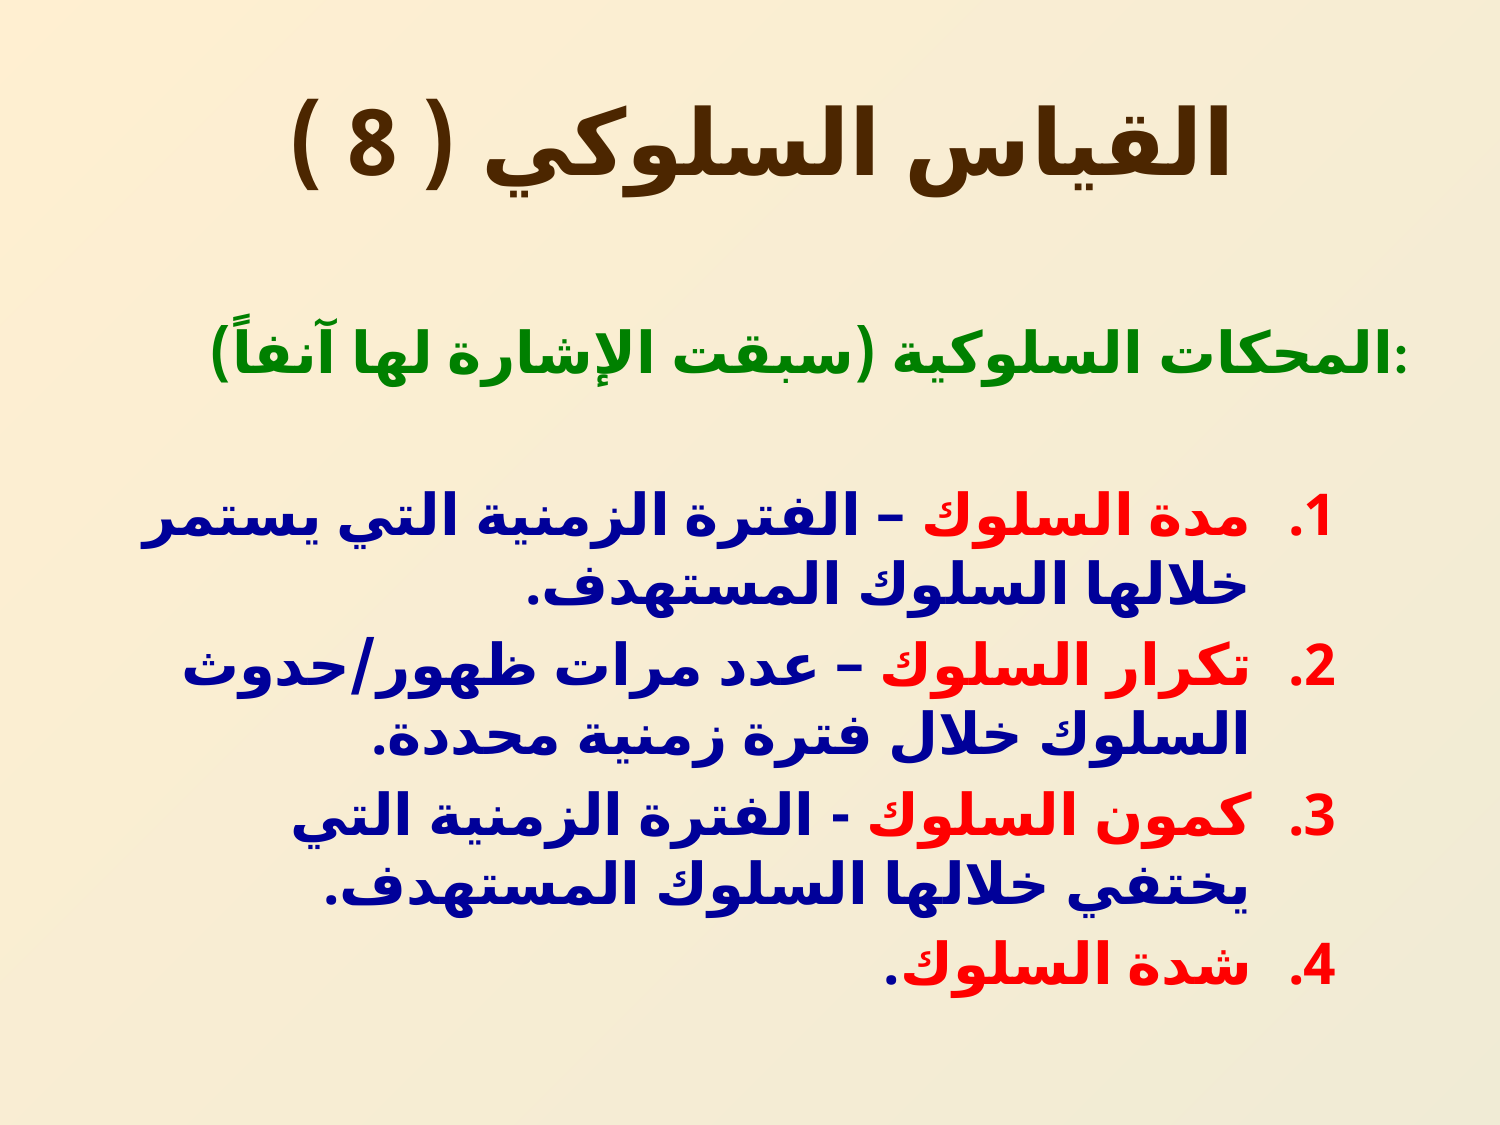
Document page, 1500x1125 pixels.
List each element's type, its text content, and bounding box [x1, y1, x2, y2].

list المحكات السلوكية (سبقت الإشارة لها آنفاً): مدة السلوك – الفترة الزمنية التي يستمر خلالها السلوك المستهدف. تكرار السلوك – عدد مرات ظهور/حدوث السلوك خلال فترة زمنية محددة. كمون السلوك - الفترة الزمنية التي يختفي خلالها السلوك المستهدف. شدة السلوك. [75, 262, 1425, 1005]
title القياس السلوكي ( 8 ) [75, 45, 1425, 233]
